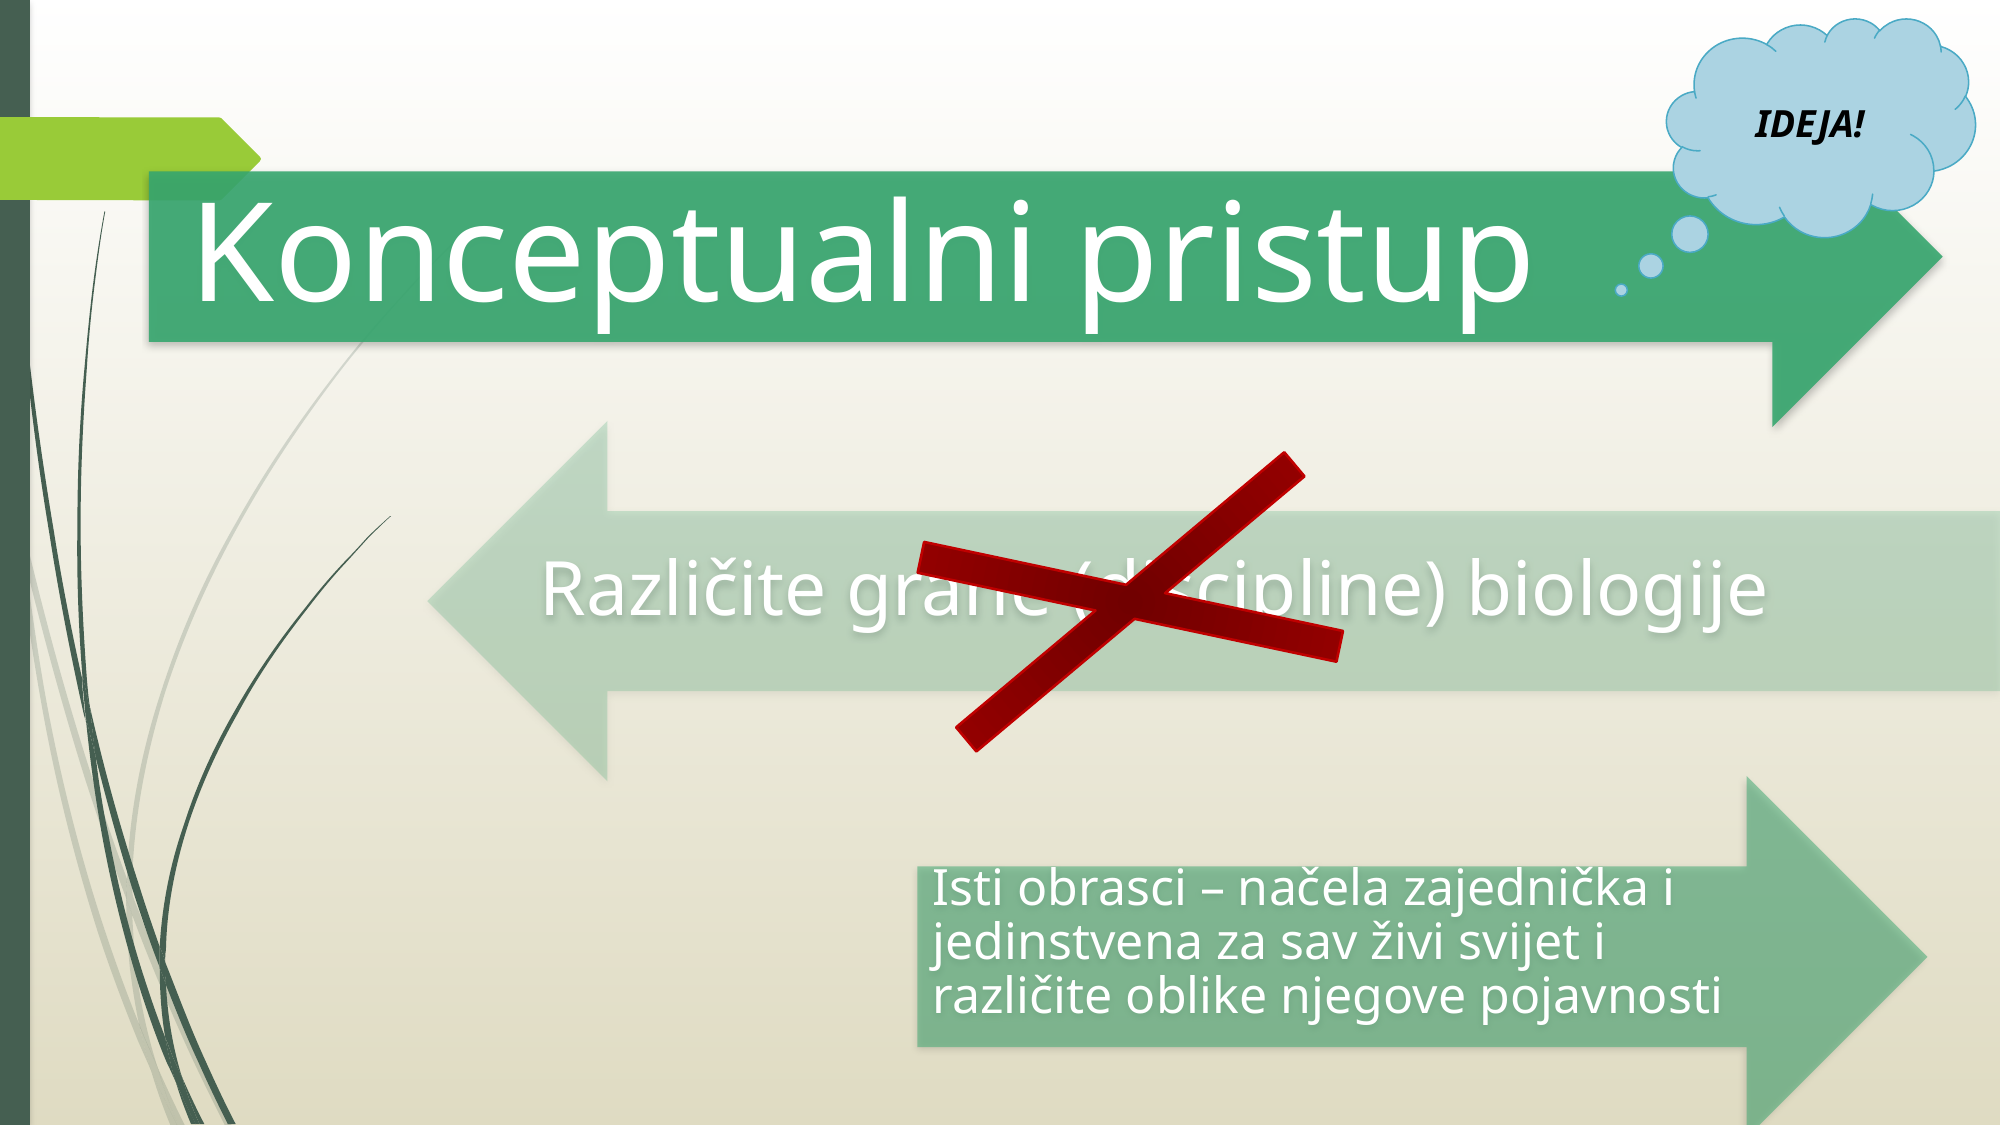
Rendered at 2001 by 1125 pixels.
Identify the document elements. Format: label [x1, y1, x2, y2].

text_box [205, 0, 2000, 1125]
